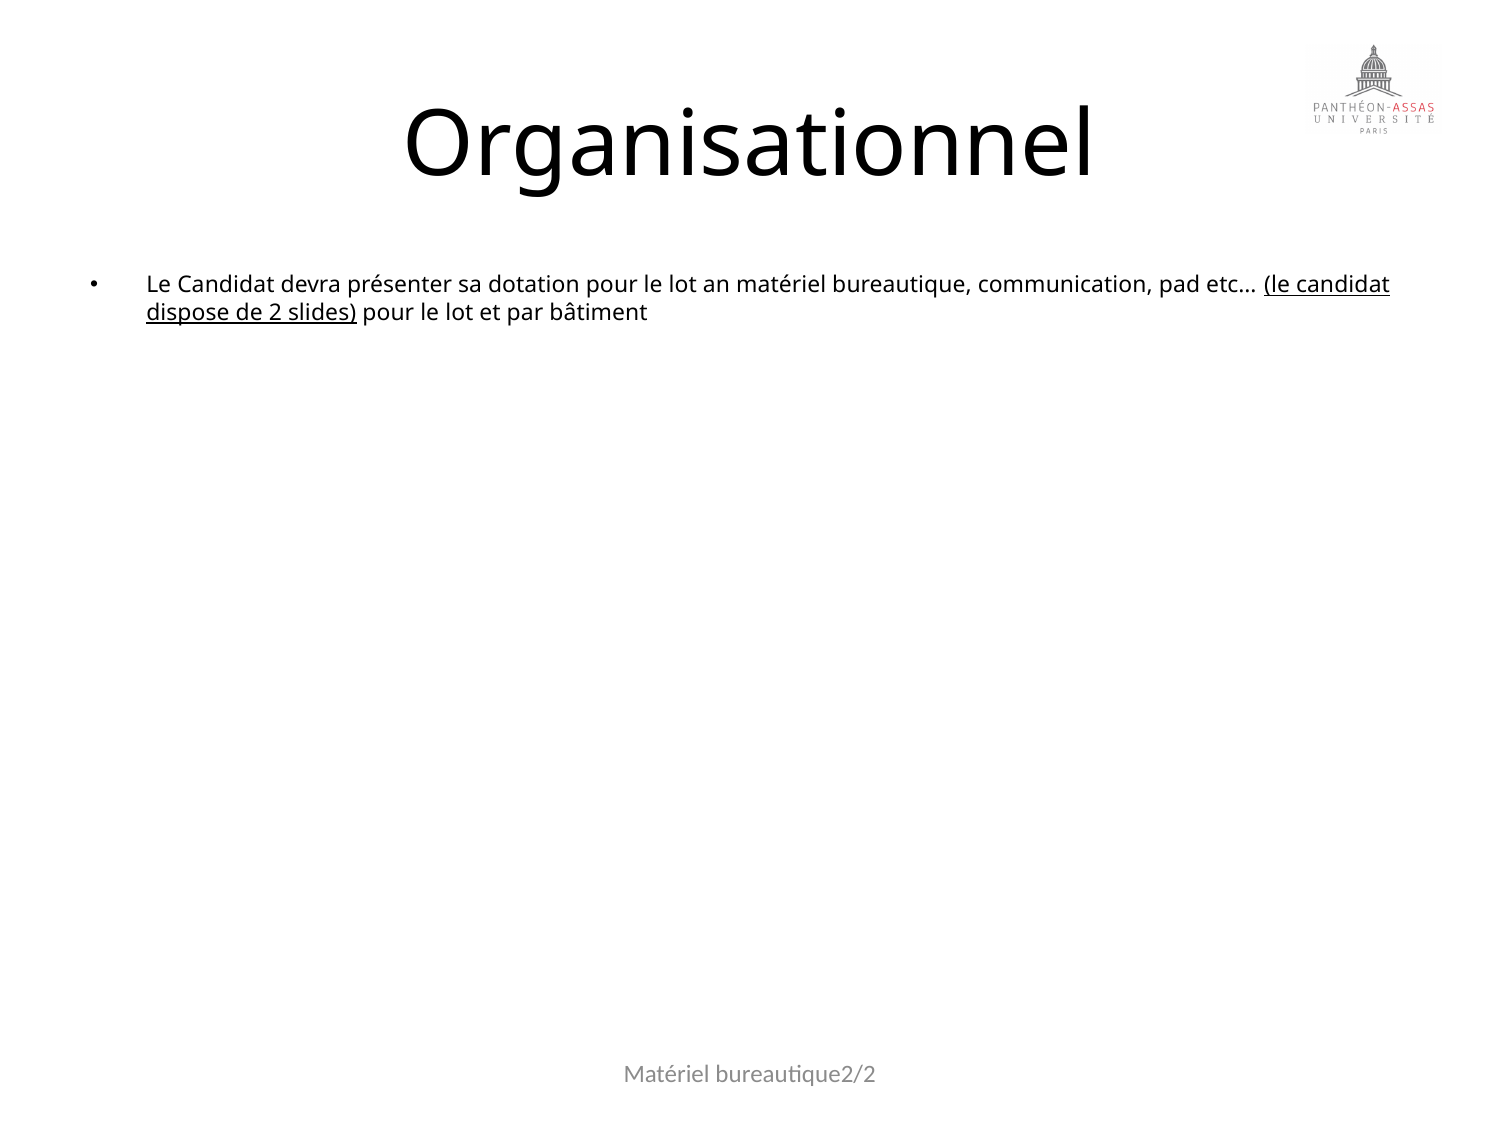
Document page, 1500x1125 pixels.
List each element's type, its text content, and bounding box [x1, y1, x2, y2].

title Organisationnel [75, 45, 1425, 233]
list Le Candidat devra présenter sa dotation pour le lot an matériel bureautique, communication, pad etc… (le candidat dispose de 2 slides) pour le lot et par bâtiment [75, 262, 1425, 1005]
footer Matériel bureautique2/2 [512, 1042, 988, 1103]
picture [1304, 44, 1443, 134]
